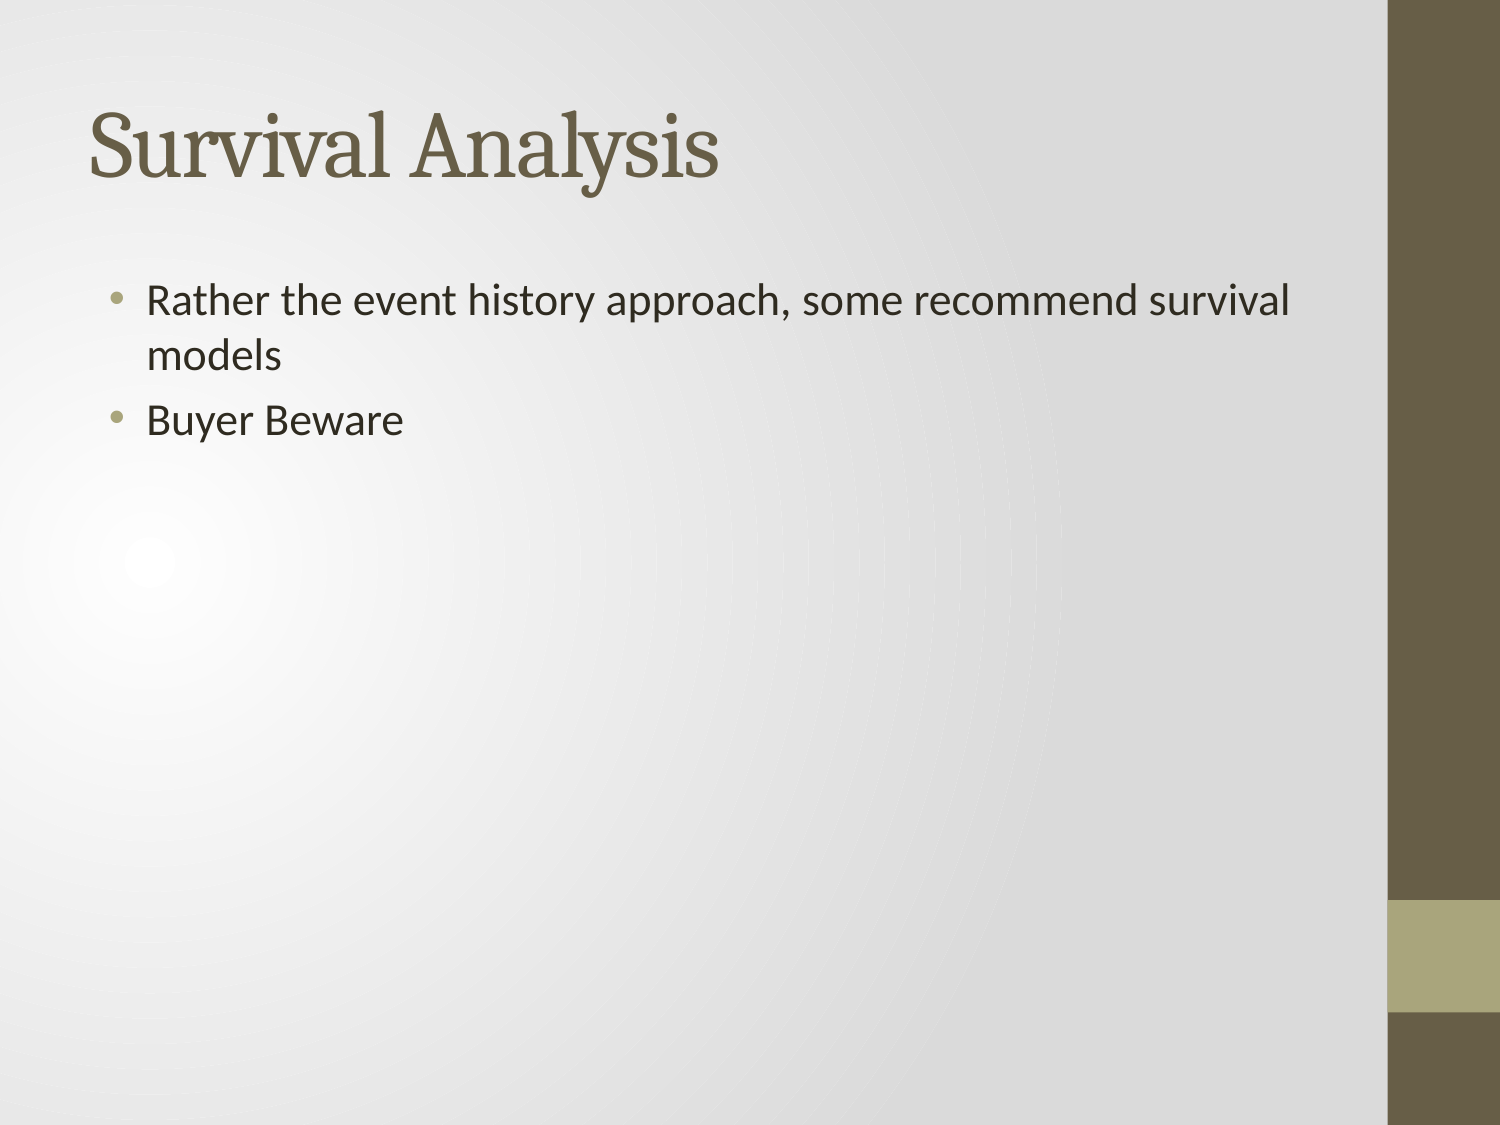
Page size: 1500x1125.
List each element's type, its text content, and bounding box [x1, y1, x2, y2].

list Rather the event history approach, some recommend survival models Buyer Beware [75, 262, 1325, 1050]
title Survival Analysis [75, 45, 1325, 233]
